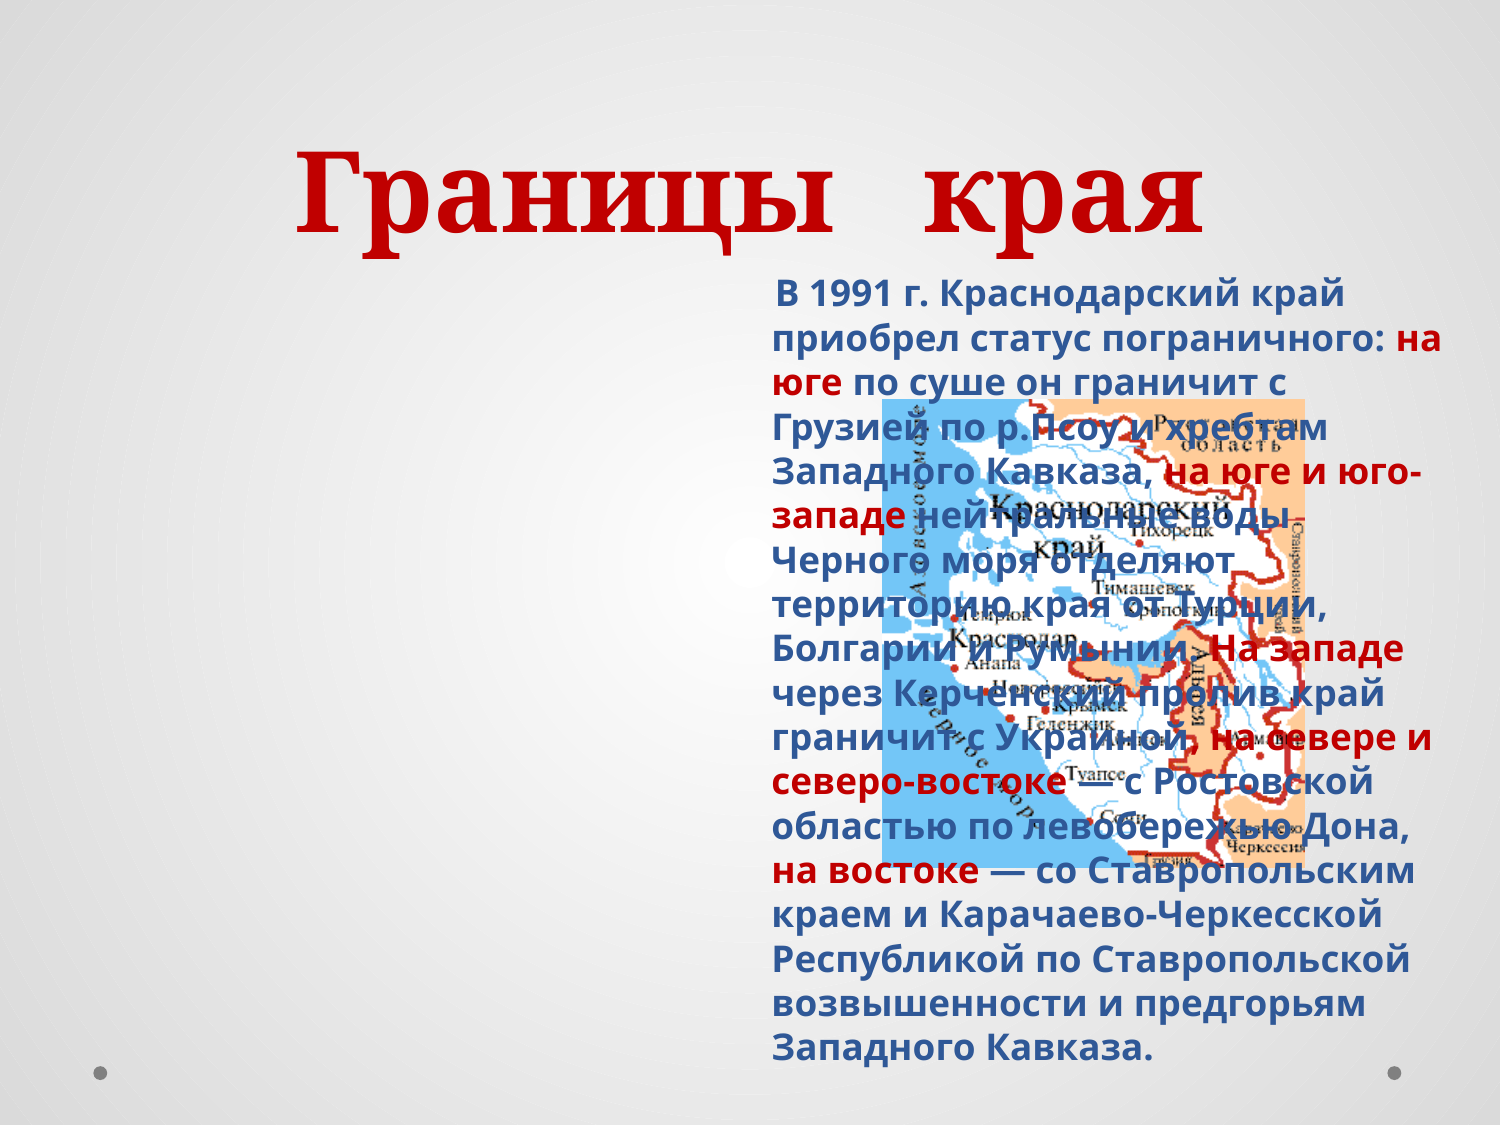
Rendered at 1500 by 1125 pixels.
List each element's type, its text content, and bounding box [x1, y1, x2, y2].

list В 1991 г. Краснодарский край приобрел статус пограничного: на юге по суше он граничит с Грузией по р.Псоу и хребтам Западного Кавказа, на юге и юго-западе нейтральные воды Черного моря отделяют территорию края от Турции, Болгарии и Румынии. На западе через Керченский пролив край граничит с Украиной, на севере и северо-востоке — с Ростовской областью по левобережью Дона, на востоке — со Ставропольским краем и Карачаево-Черкесской Республикой по Ставропольской возвышенности и предгорьям Западного Кавказа. [702, 262, 1471, 1083]
title Границы края [75, 0, 1425, 263]
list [882, 399, 1305, 869]
